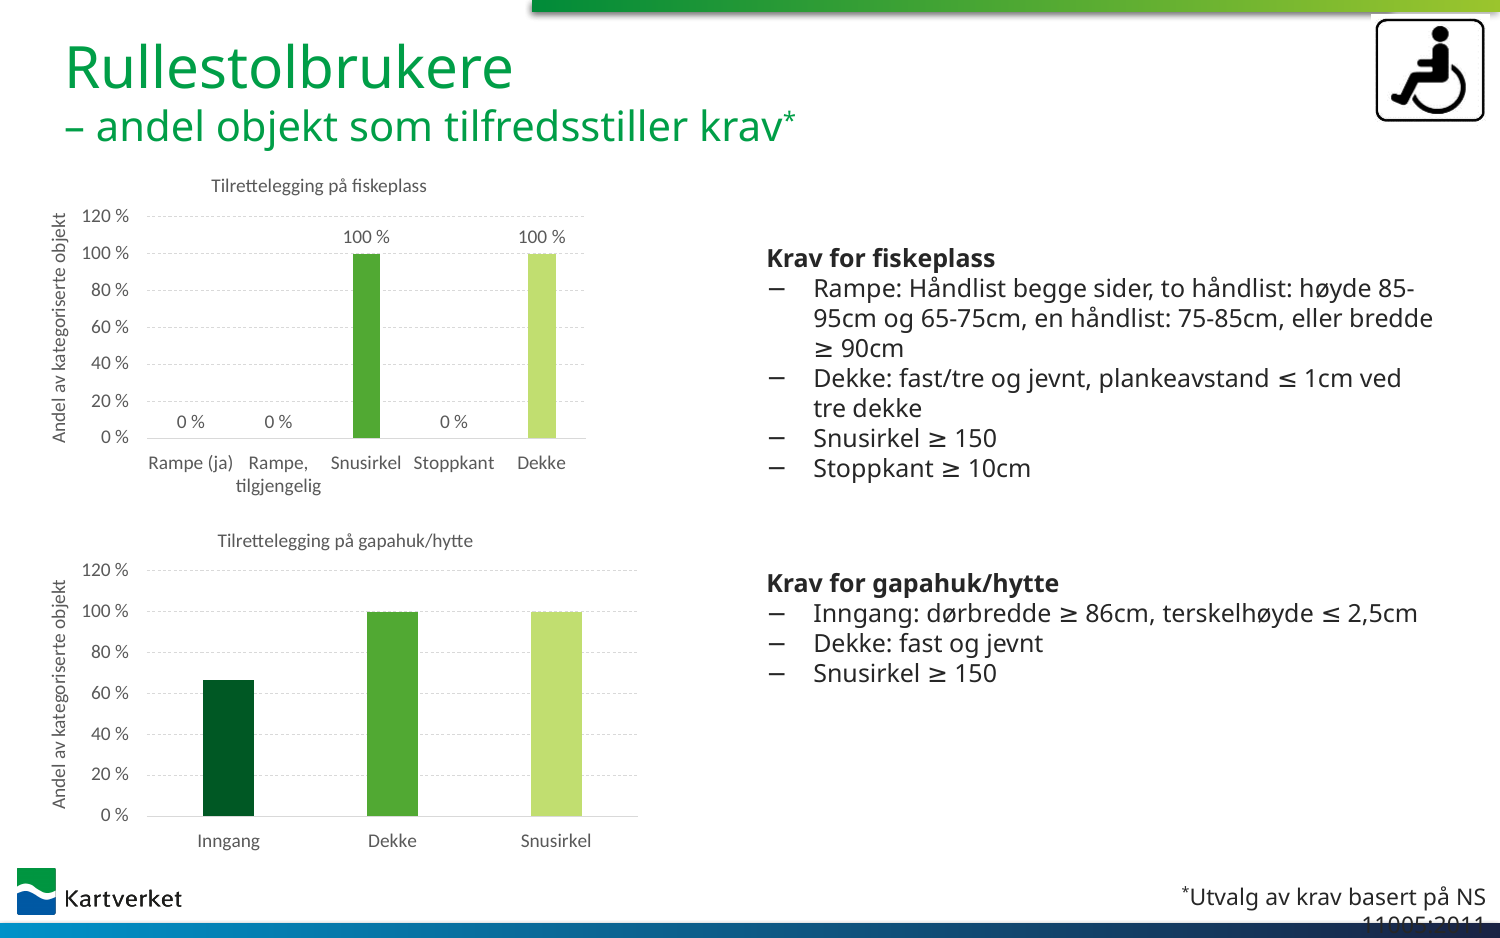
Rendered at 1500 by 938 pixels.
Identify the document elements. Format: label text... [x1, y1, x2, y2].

text_box Krav for gapahuk/hytte Inngang: dørbredde ≥ 86cm, terskelhøyde ≤ 2,5cm Dekke: fast og jevnt Snusirkel ≥ 150 [751, 560, 1452, 695]
text_box Rullestolbrukere – andel objekt som tilfredsstiller krav* [49, 29, 1431, 158]
text_box *Utvalg av krav basert på NS 11005:2011 [1068, 873, 1500, 938]
picture [1371, 13, 1491, 127]
picture [41, 166, 597, 505]
text_box Krav for fiskeplass Rampe: Håndlist begge sider, to håndlist: høyde 85-95cm og 65-75cm, en håndlist: 75-85cm, eller bredde ≥ 90cm Dekke: fast/tre og jevnt, plankeavstand ≤ 1cm ved tre dekke Snusirkel ≥ 150 Stoppkant ≥ 10cm [751, 235, 1452, 490]
picture [41, 520, 650, 859]
